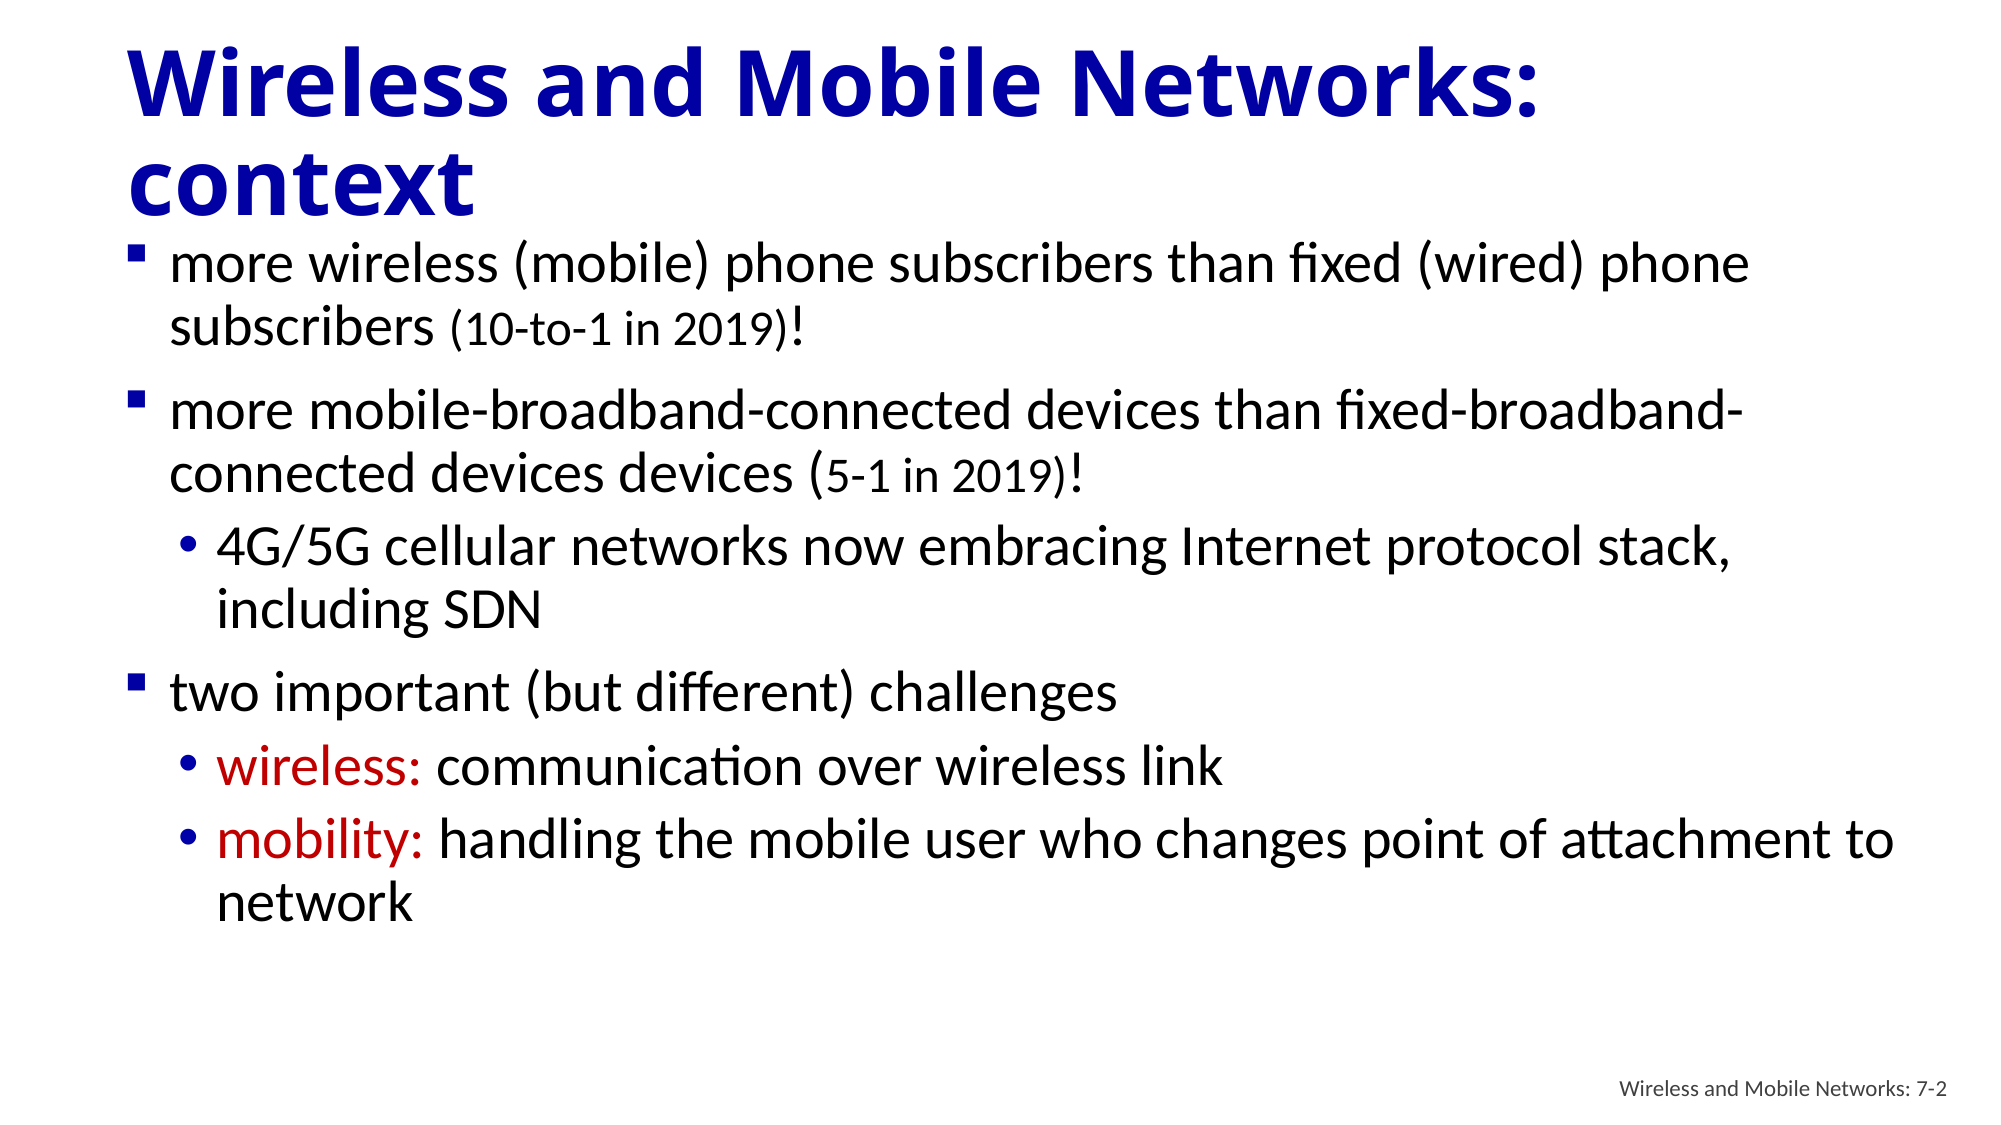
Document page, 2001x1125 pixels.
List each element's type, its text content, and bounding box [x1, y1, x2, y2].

title Wireless and Mobile Networks: context [112, 62, 1838, 210]
slide_number Wireless and Mobile Networks: 7-2 [1512, 1056, 1963, 1117]
text_box more wireless (mobile) phone subscribers than fixed (wired) phone subscribers (10-to-1 in 2019)! more mobile-broadband-connected devices than fixed-broadband-connected devices devices (5-1 in 2019)! 4G/5G cellular networks now embracing Internet protocol stack, including SDN two important (but different) challenges wireless: communication over wireless link mobility: handling the mobile user who changes point of attachment to network [87, 224, 1925, 988]
